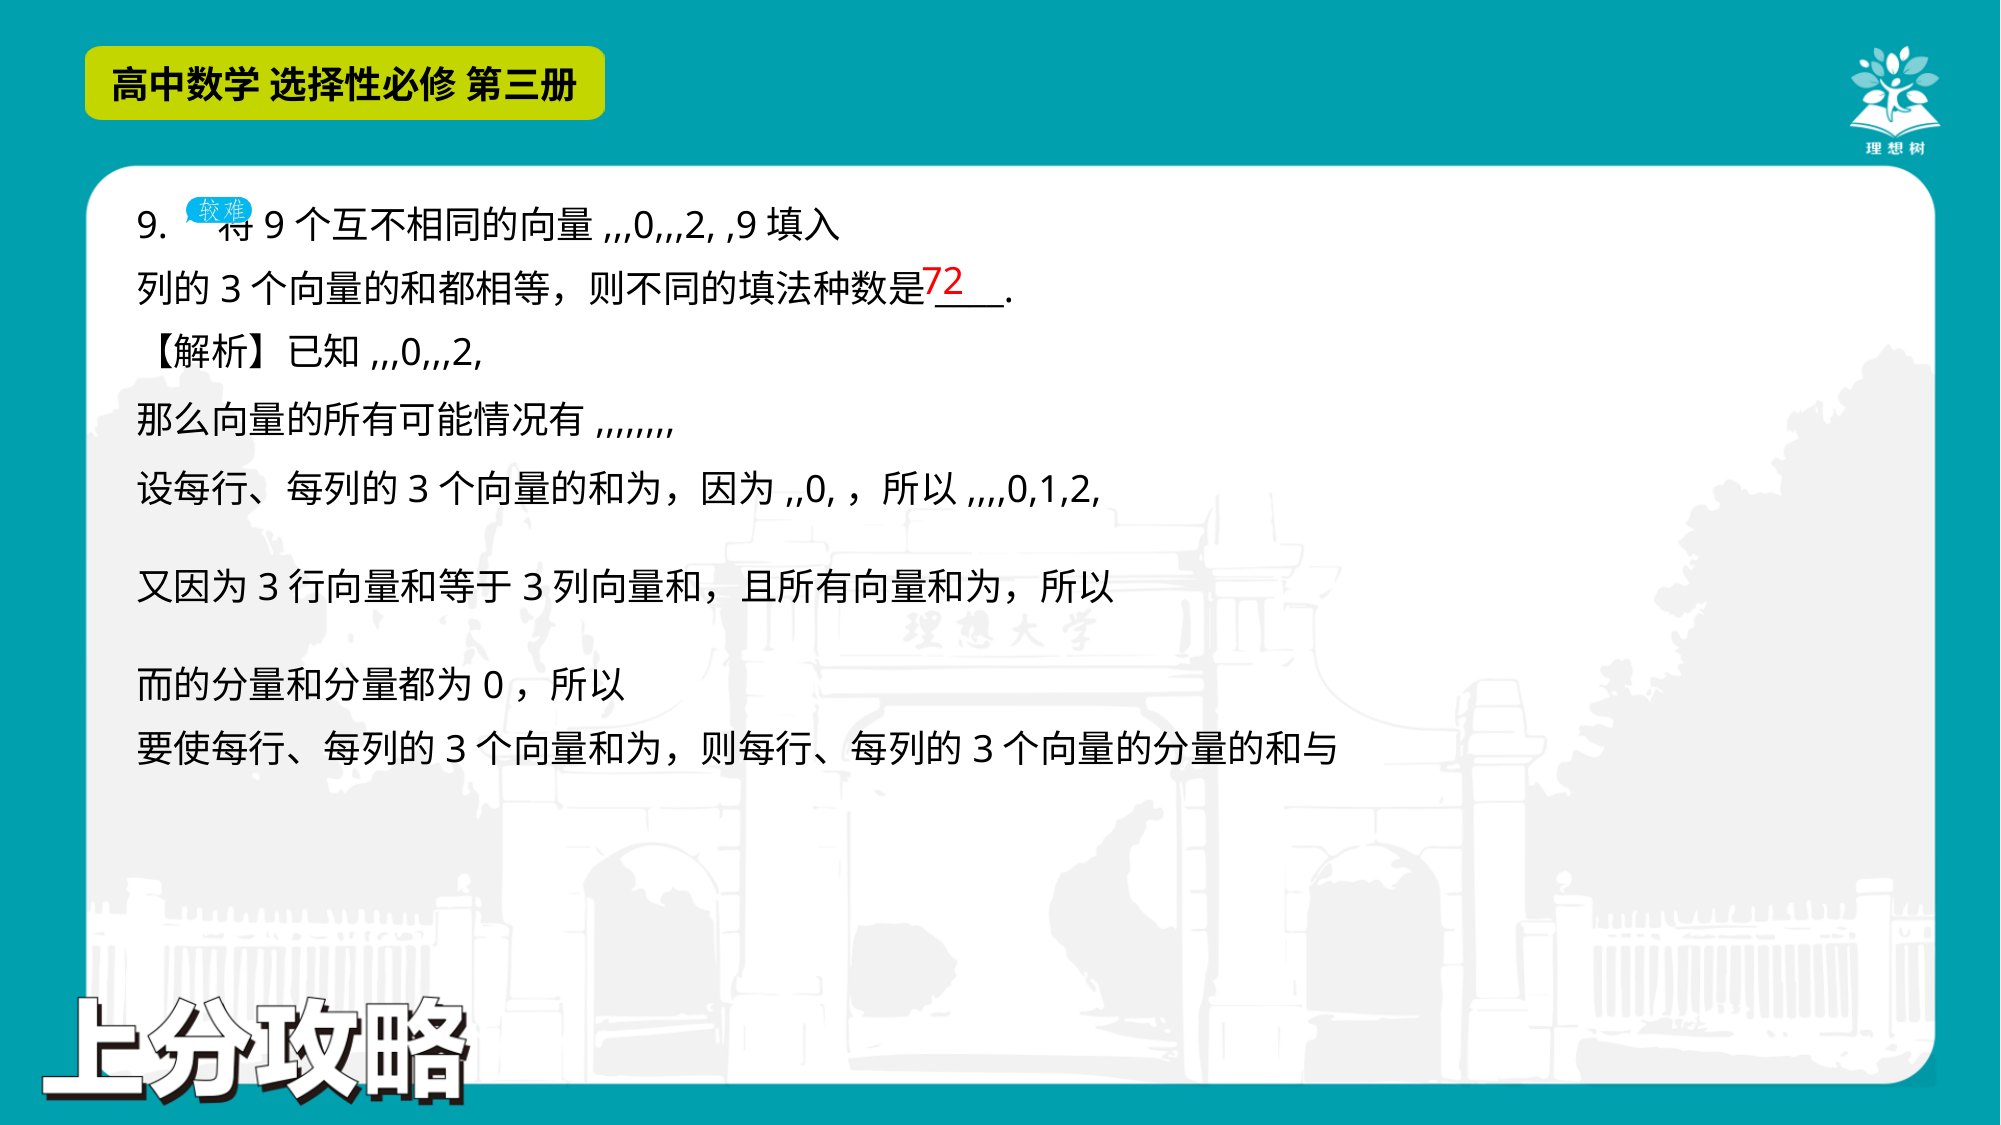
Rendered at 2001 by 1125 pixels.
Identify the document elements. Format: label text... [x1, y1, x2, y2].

text_box 72 [907, 237, 979, 296]
picture [0, 0, 2000, 1125]
